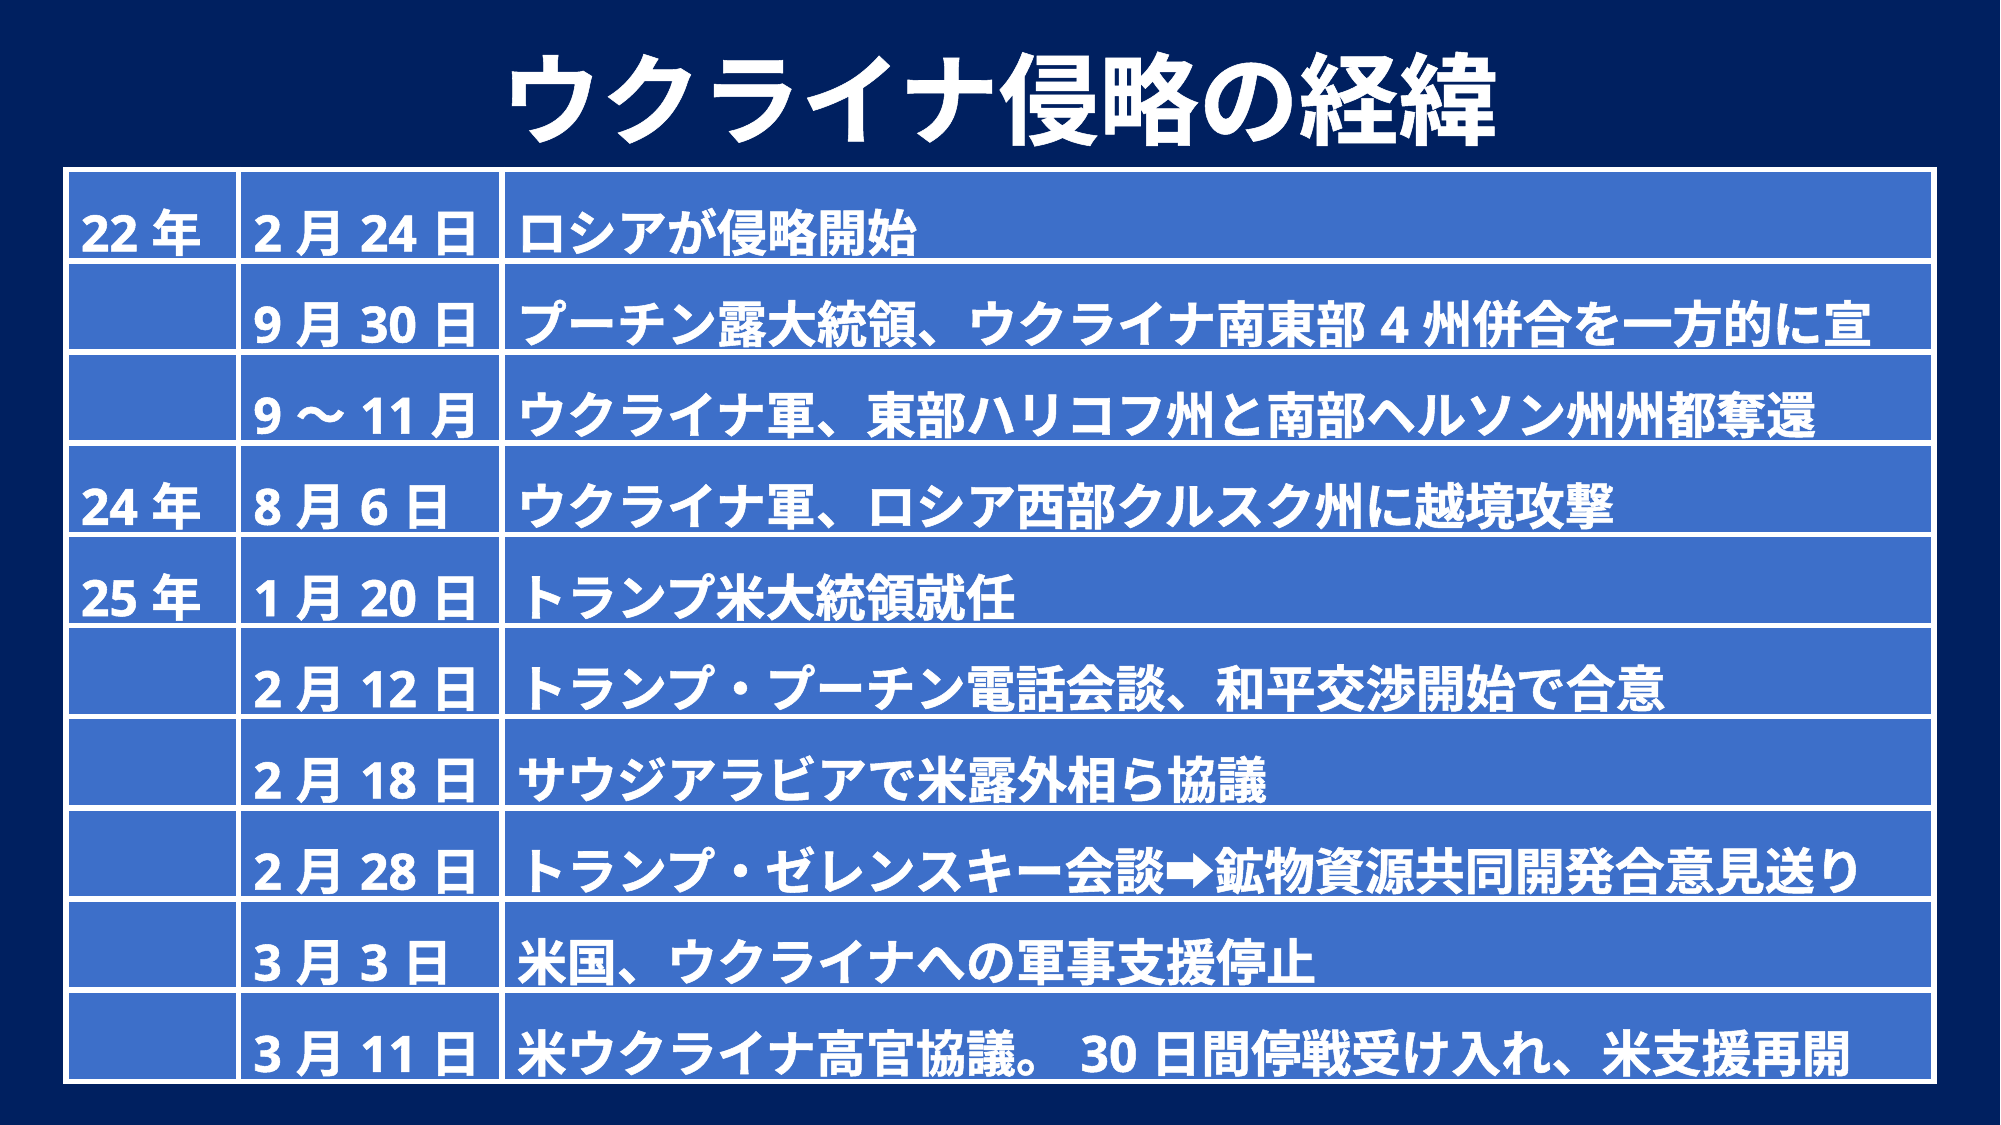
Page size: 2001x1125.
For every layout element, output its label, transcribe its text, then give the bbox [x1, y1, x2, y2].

table_cell 3月11日 [241, 993, 499, 1079]
table_cell 2月18日 [241, 719, 499, 805]
table_cell ウクライナ軍、ロシア西部クルスク州に越境攻撃 [505, 446, 1931, 532]
table_cell 米ウクライナ高官協議。30日間停戦受け入れ、米支援再開 [505, 993, 1931, 1079]
table_cell [69, 264, 236, 349]
table_cell [69, 811, 236, 896]
table_cell トランプ米大統領就任 [505, 537, 1931, 623]
table_header 2月24日 [241, 172, 499, 258]
table_cell 2月12日 [241, 628, 499, 714]
table_cell 3月3日 [241, 902, 499, 987]
table_cell 24年 [69, 446, 236, 532]
table_cell 9～11月 [241, 355, 499, 440]
table_cell プーチン露大統領、ウクライナ南東部4州併合を一方的に宣言 [505, 264, 1931, 349]
table_cell 8月6日 [241, 446, 499, 532]
table_cell 米国、ウクライナへの軍事支援停止 [505, 902, 1931, 987]
table_cell 2月28日 [241, 811, 499, 896]
table_cell 1月20日 [241, 537, 499, 623]
table_cell トランプ・プーチン電話会談、和平交渉開始で合意 [505, 628, 1931, 714]
table_cell ウクライナ軍、東部ハリコフ州と南部ヘルソン州州都奪還 [505, 355, 1931, 440]
table_cell [69, 719, 236, 805]
table_header ロシアが侵略開始 [505, 172, 1931, 258]
table_header 22年 [69, 172, 236, 258]
table_cell [69, 993, 236, 1079]
table_cell 25年 [69, 537, 236, 623]
table_cell [69, 355, 236, 440]
text_box ウクライナ侵略の経緯 [486, 45, 1514, 165]
table_cell サウジアラビアで米露外相ら協議 [505, 719, 1931, 805]
table_cell [69, 628, 236, 714]
table_cell 9月30日 [241, 264, 499, 349]
table_cell [69, 902, 236, 987]
table_cell トランプ・ゼレンスキー会談➡鉱物資源共同開発合意見送り [505, 811, 1931, 896]
